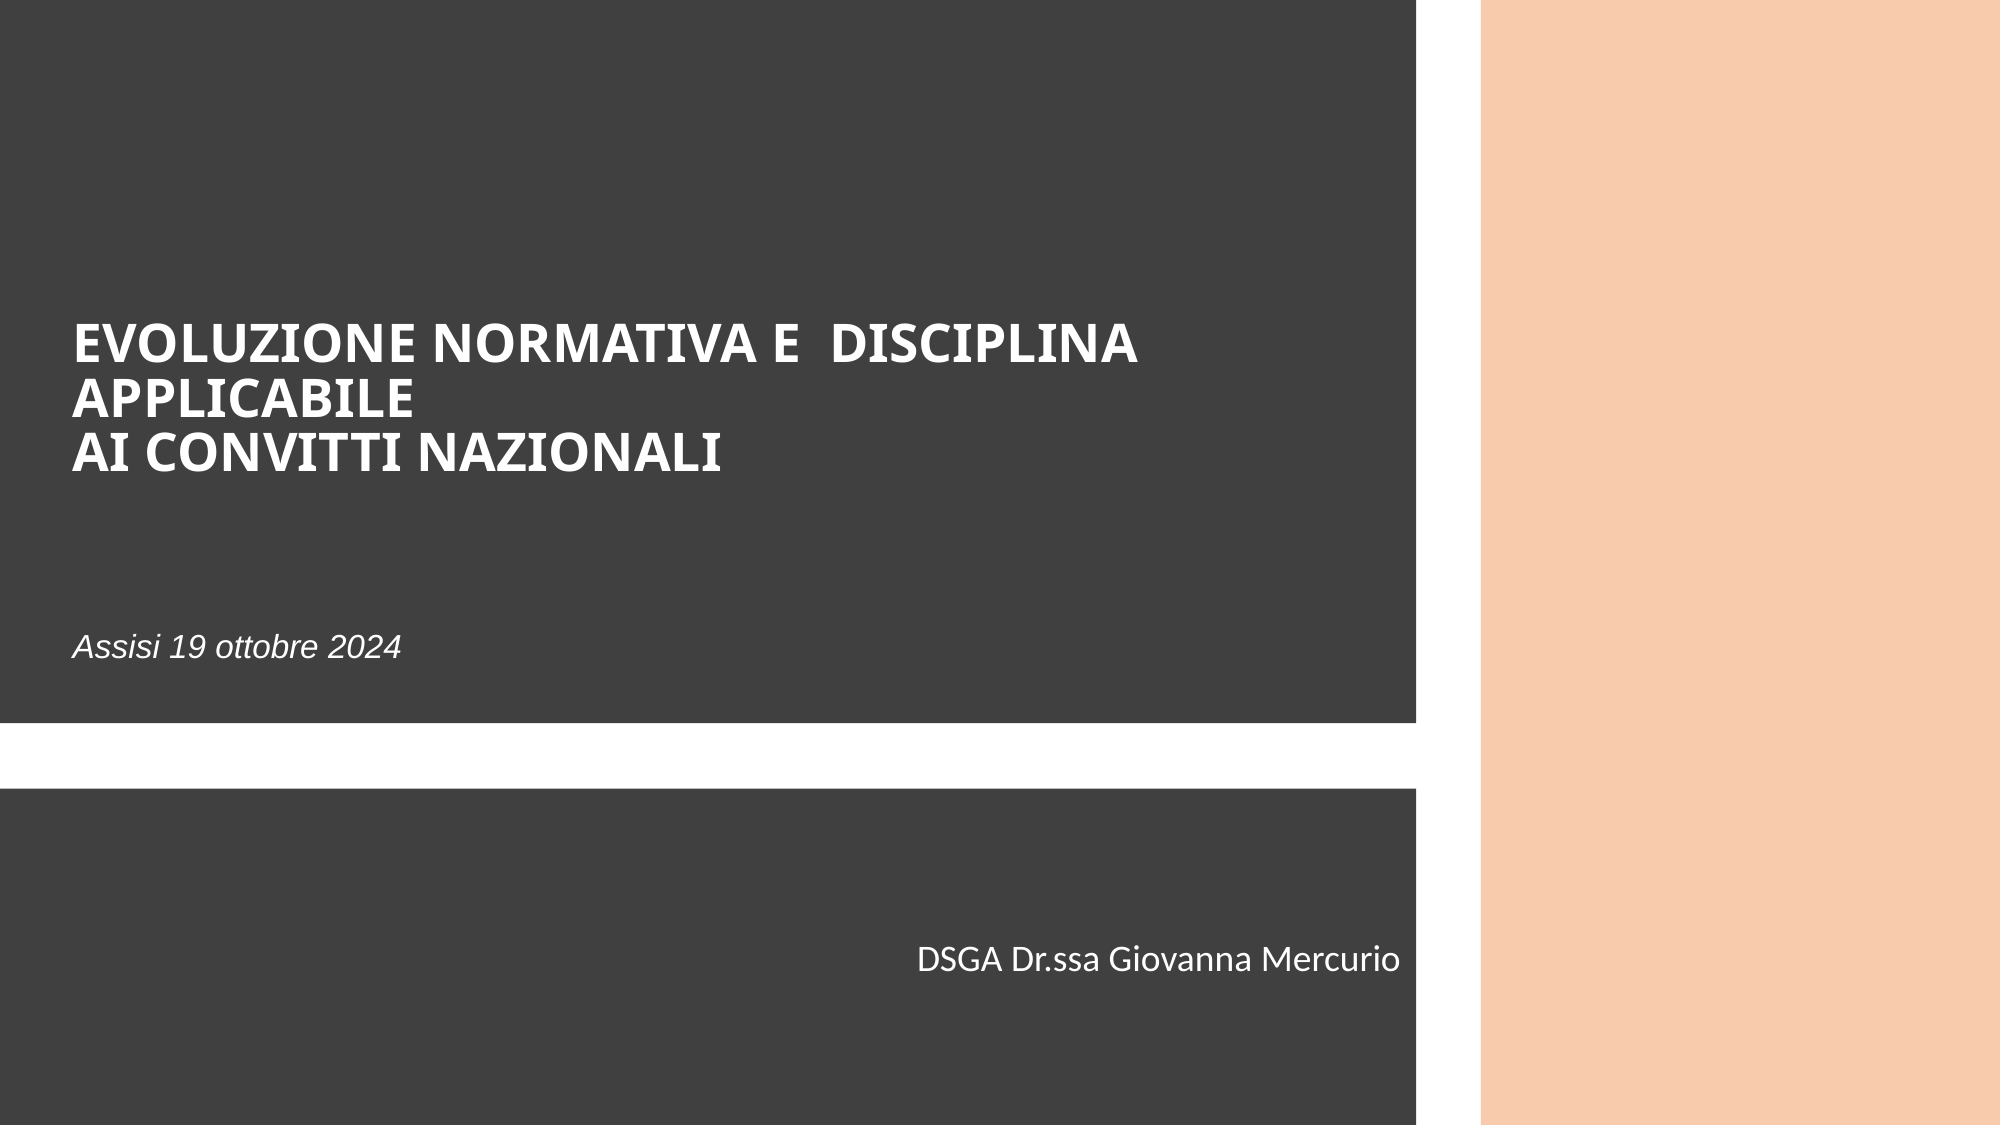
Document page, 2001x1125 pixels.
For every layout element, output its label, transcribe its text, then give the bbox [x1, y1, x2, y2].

text_box Assisi 19 ottobre 2024 [72, 625, 840, 724]
text_box [1480, 0, 2000, 1125]
text_box DSGA Dr.ssa Giovanna Mercurio [0, 788, 1417, 1125]
text_box EVOLUZIONE NORMATIVA E DISCIPLINA APPLICABILE AI CONVITTI NAZIONALI [72, 318, 1417, 483]
text_box [0, 0, 1417, 724]
